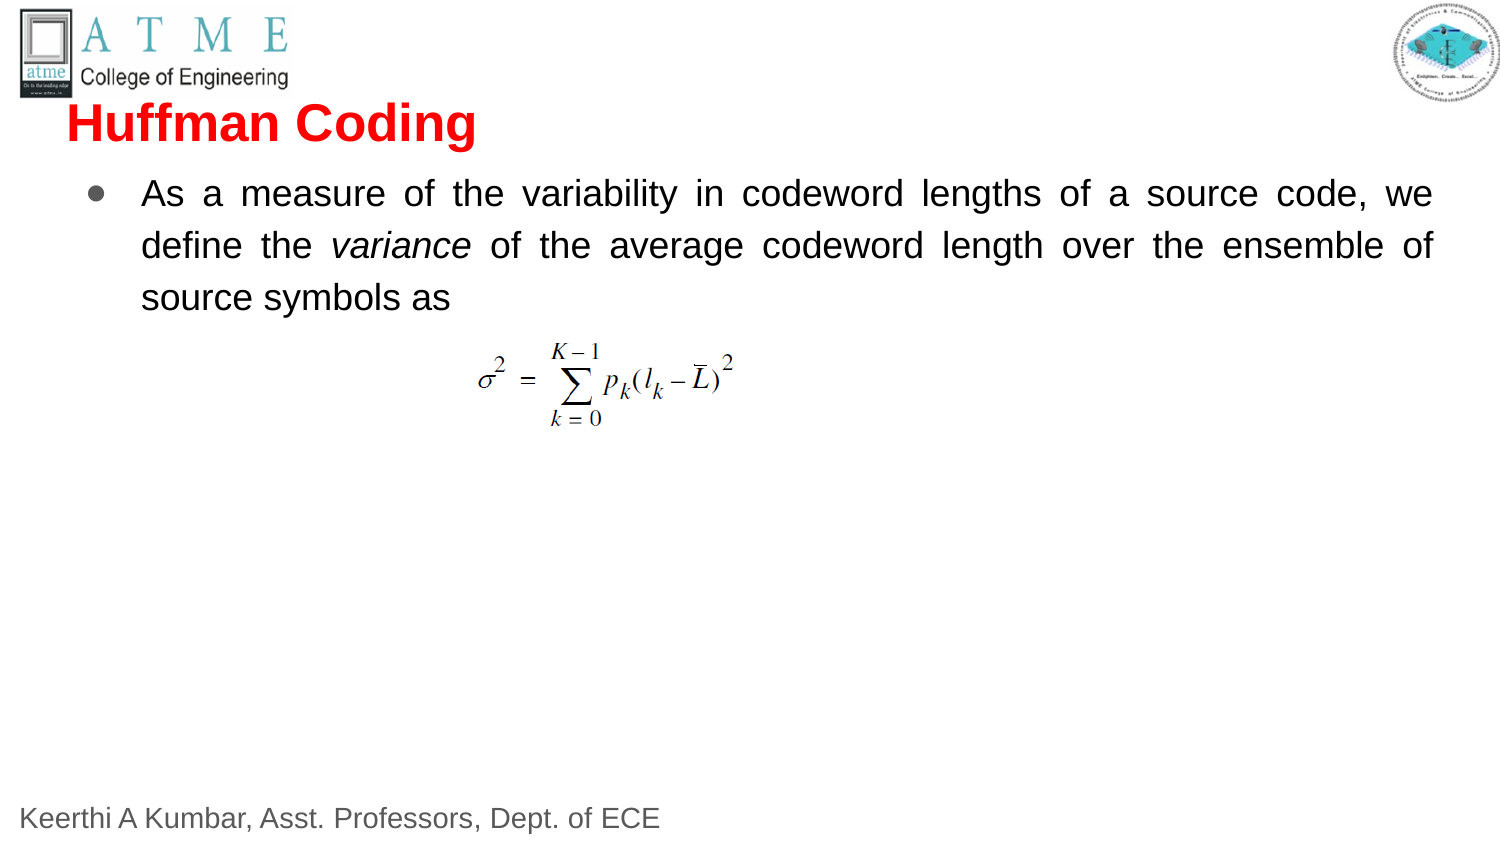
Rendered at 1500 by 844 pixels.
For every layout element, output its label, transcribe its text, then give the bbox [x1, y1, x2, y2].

picture [1389, 1, 1500, 104]
title Huffman Coding [51, 72, 1449, 147]
picture [468, 323, 753, 443]
picture [17, 6, 295, 99]
list As a measure of the variability in codeword lengths of a source code, we define the variance of the average codeword length over the ensemble of source symbols as [51, 147, 1449, 750]
